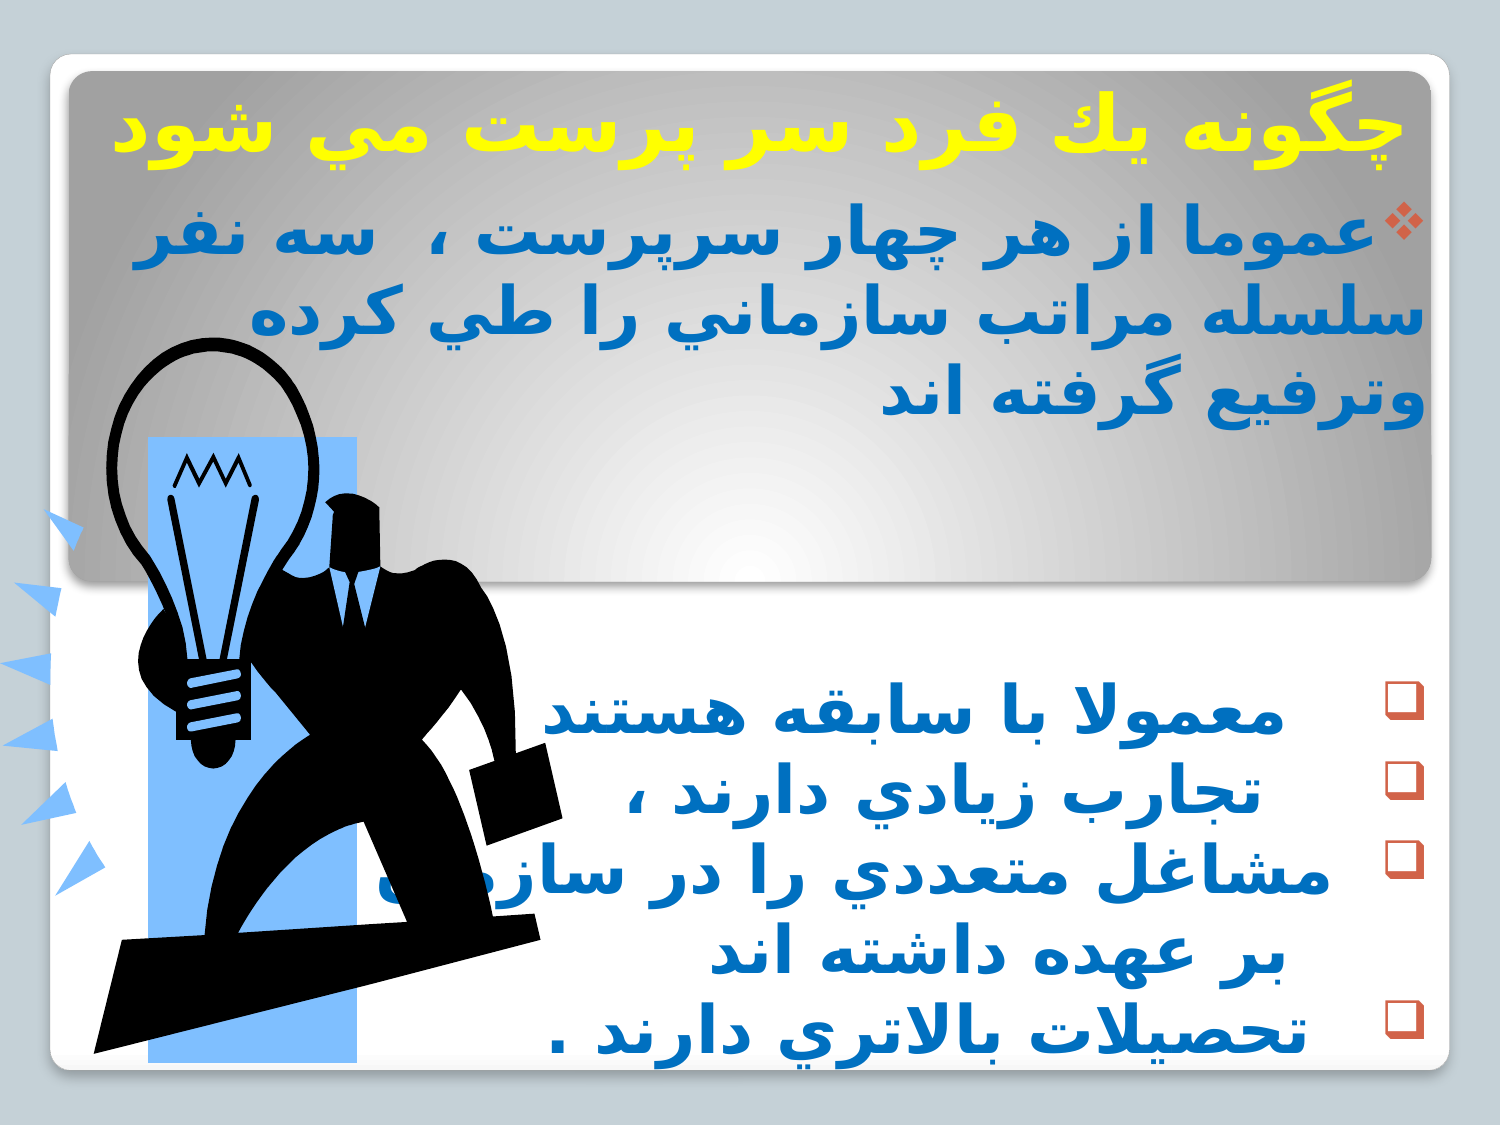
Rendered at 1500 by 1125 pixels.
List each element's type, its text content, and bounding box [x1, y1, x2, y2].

title چگونه يك فرد سر پرست مي شود [0, 0, 1500, 175]
picture [0, 337, 563, 1063]
subtitle عموما از هر چهار سرپرست ، سه نفر سلسله مراتب سازماني را طي كرده وترفيع گرفته اند معمولا با سابقه هستند ، تجارب زيادي دارند ، مشاغل متعددي را در سازمان بر عهده داشته اند تحصيلات بالاتري دارند . [0, 187, 1450, 1125]
